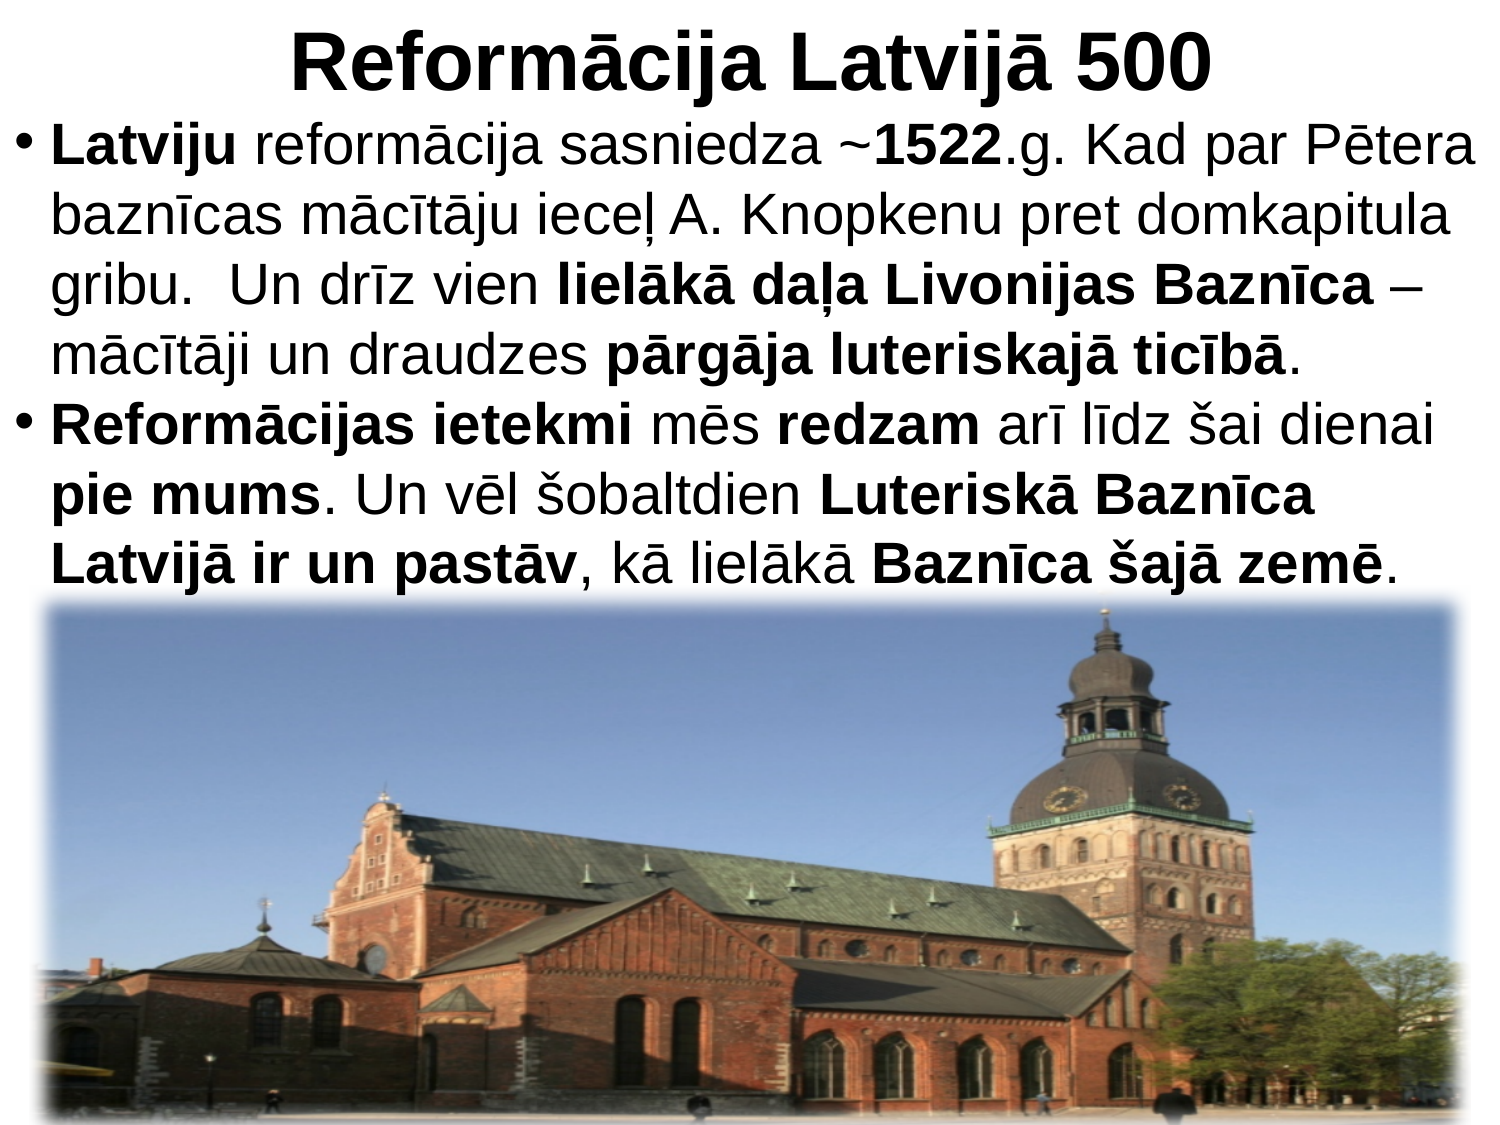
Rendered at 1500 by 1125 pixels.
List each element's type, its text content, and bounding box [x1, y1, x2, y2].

picture [29, 585, 1472, 1125]
title Reformācija Latvijā 500 [76, 0, 1428, 98]
text_box Latviju reformācija sasniedza ~1522.g. Kad par Pētera baznīcas mācītāju ieceļ A. Knopkenu pret domkapitula gribu. Un drīz vien lielākā daļa Livonijas Baznīca – mācītāji un draudzes pārgāja luteriskajā ticībā. Reformācijas ietekmi mēs redzam arī līdz šai dienai pie mums. Un vēl šobaltdien Luteriskā Baznīca Latvijā ir un pastāv, kā lielākā Baznīca šajā zemē. [0, 98, 1500, 604]
